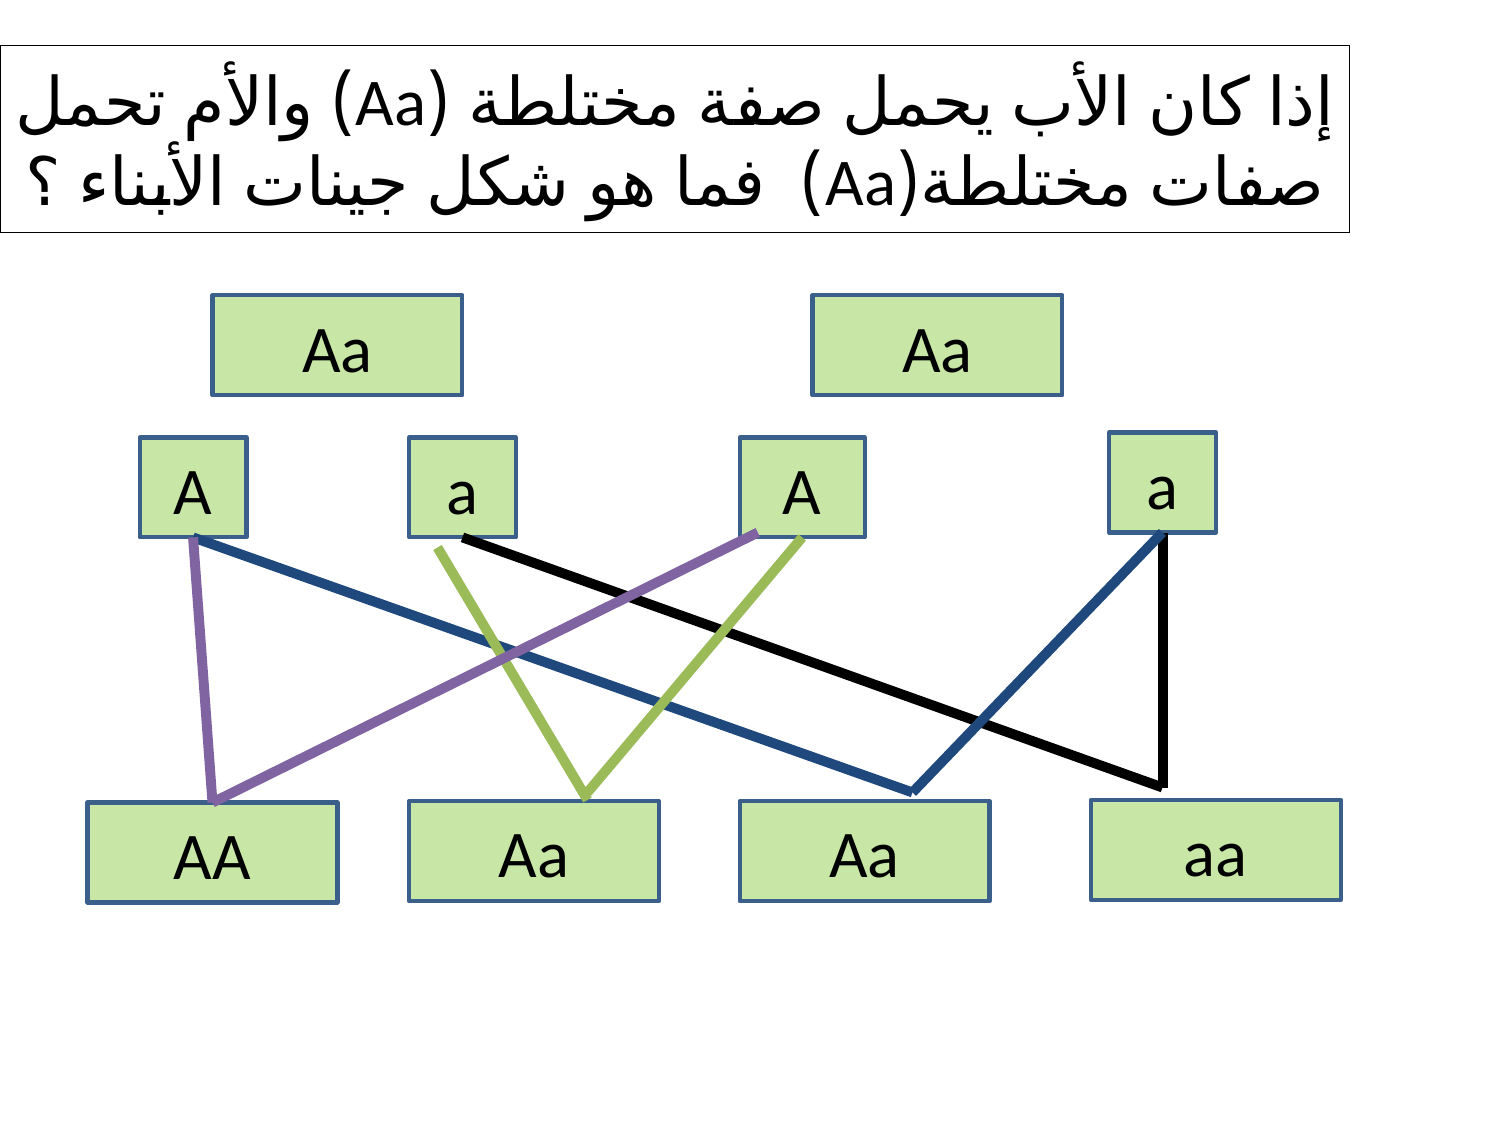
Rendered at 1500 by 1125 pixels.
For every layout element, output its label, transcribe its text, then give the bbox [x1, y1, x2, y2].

text_box aa [1089, 798, 1343, 902]
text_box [212, 532, 758, 803]
text_box Aa [407, 810, 661, 903]
text_box a [407, 435, 518, 530]
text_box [762, 537, 803, 793]
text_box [192, 537, 213, 803]
title إذا كان الأب يحمل صفة مختلطة (Aa) والأم تحمل صفات مختلطة(Aa) فما هو شكل جينات الأبناء ؟ [0, 45, 1350, 233]
text_box Aa [738, 802, 992, 903]
text_box Aa [810, 293, 1064, 397]
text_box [804, 537, 913, 793]
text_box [912, 532, 1163, 793]
text_box AA [85, 800, 340, 905]
text_box Aa [210, 293, 464, 397]
text_box A [738, 435, 867, 534]
text_box a [1107, 430, 1218, 535]
text_box A [138, 435, 249, 539]
